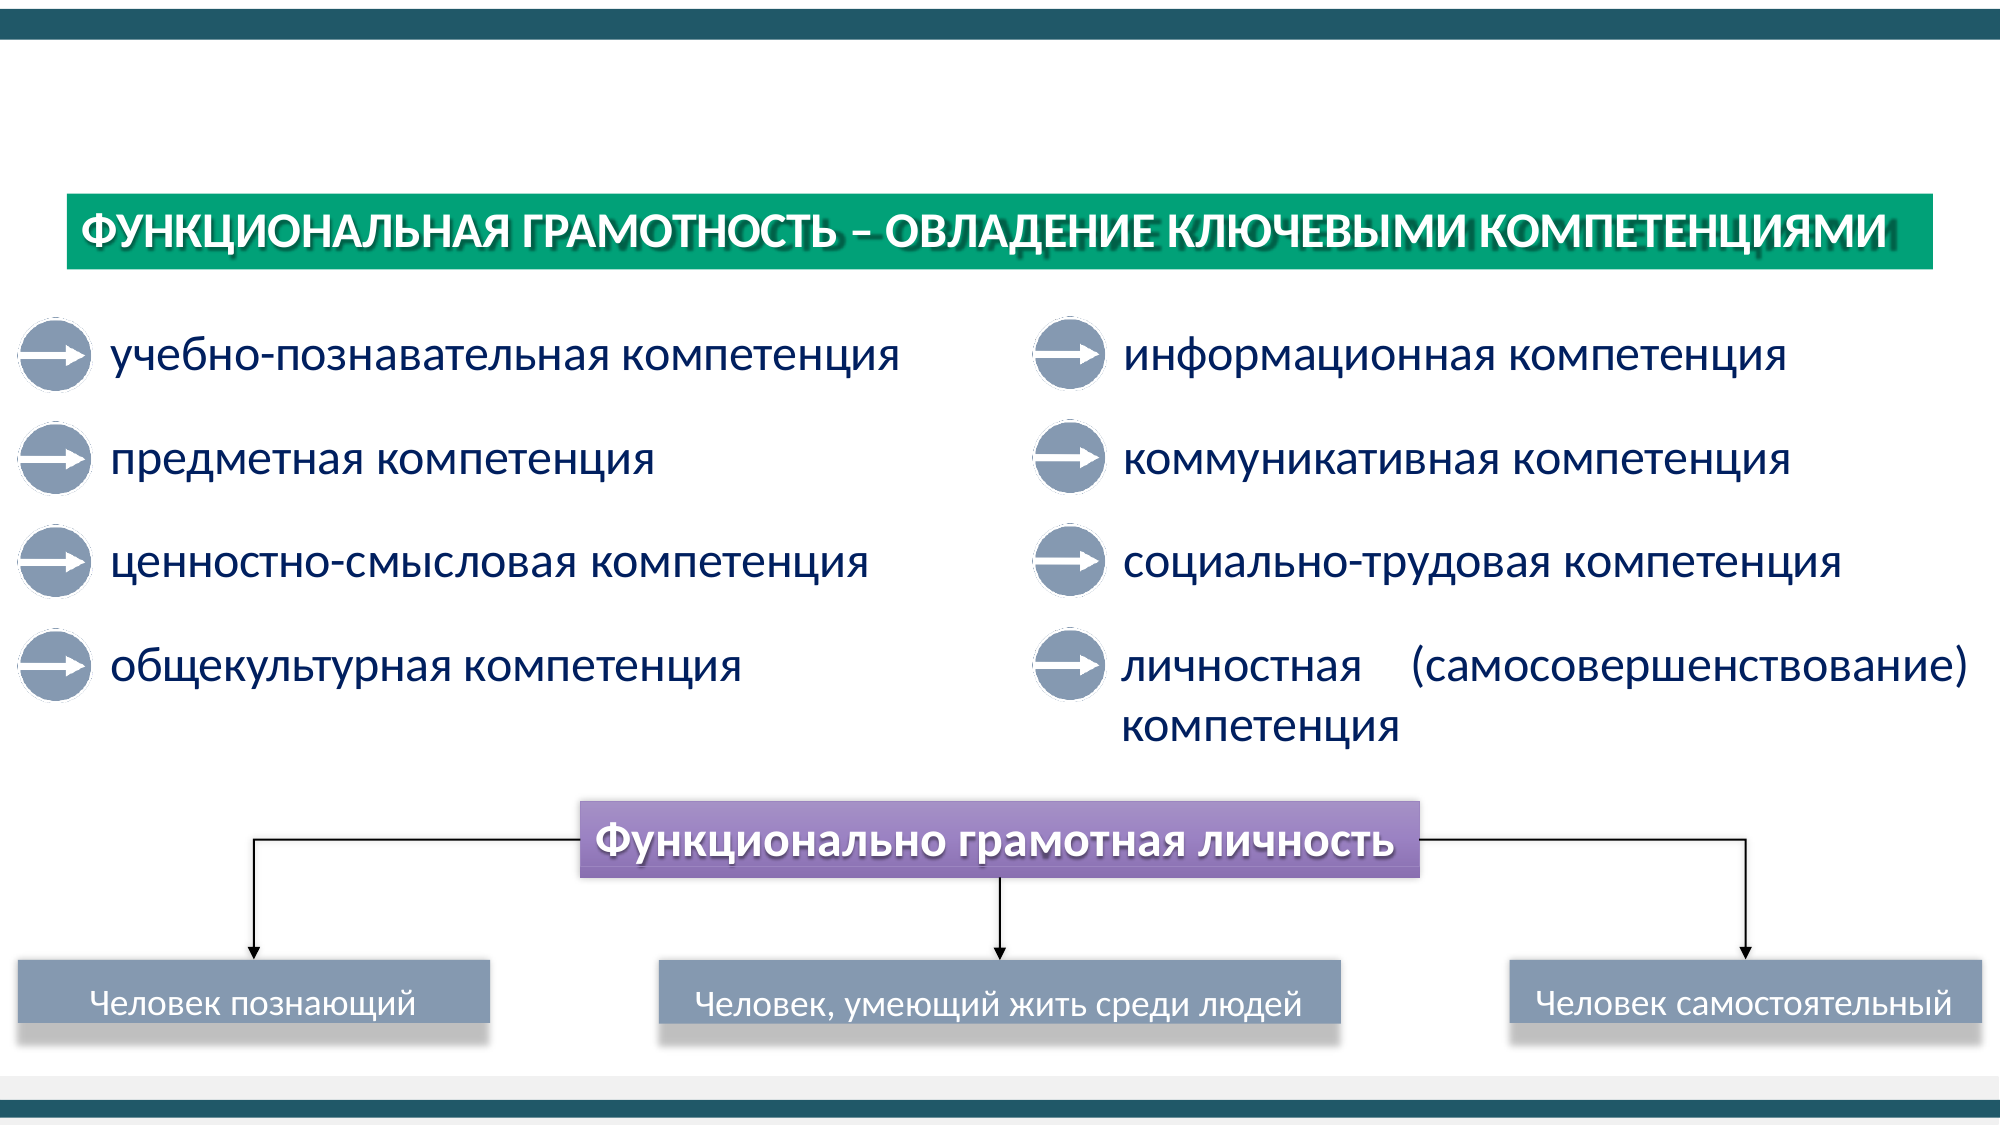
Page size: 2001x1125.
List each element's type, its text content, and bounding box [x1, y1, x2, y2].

text_box личностная (самосовершенствование) компетенция [1119, 629, 1974, 752]
picture [1032, 316, 1107, 391]
picture [1032, 523, 1107, 599]
text_box общекультурная компетенция [108, 629, 754, 692]
picture [17, 421, 93, 496]
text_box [47, 184, 1934, 298]
picture [17, 317, 93, 393]
picture [1032, 626, 1107, 702]
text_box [9, 792, 1990, 1056]
picture [1032, 419, 1107, 495]
text_box учебно-познавательная компетенция информационная компетенция предметная компетенция коммуникативная компетенция ценностно-смысловая компетенция социально-трудовая компетенция [108, 318, 1851, 588]
picture [17, 524, 93, 600]
picture [17, 628, 93, 703]
